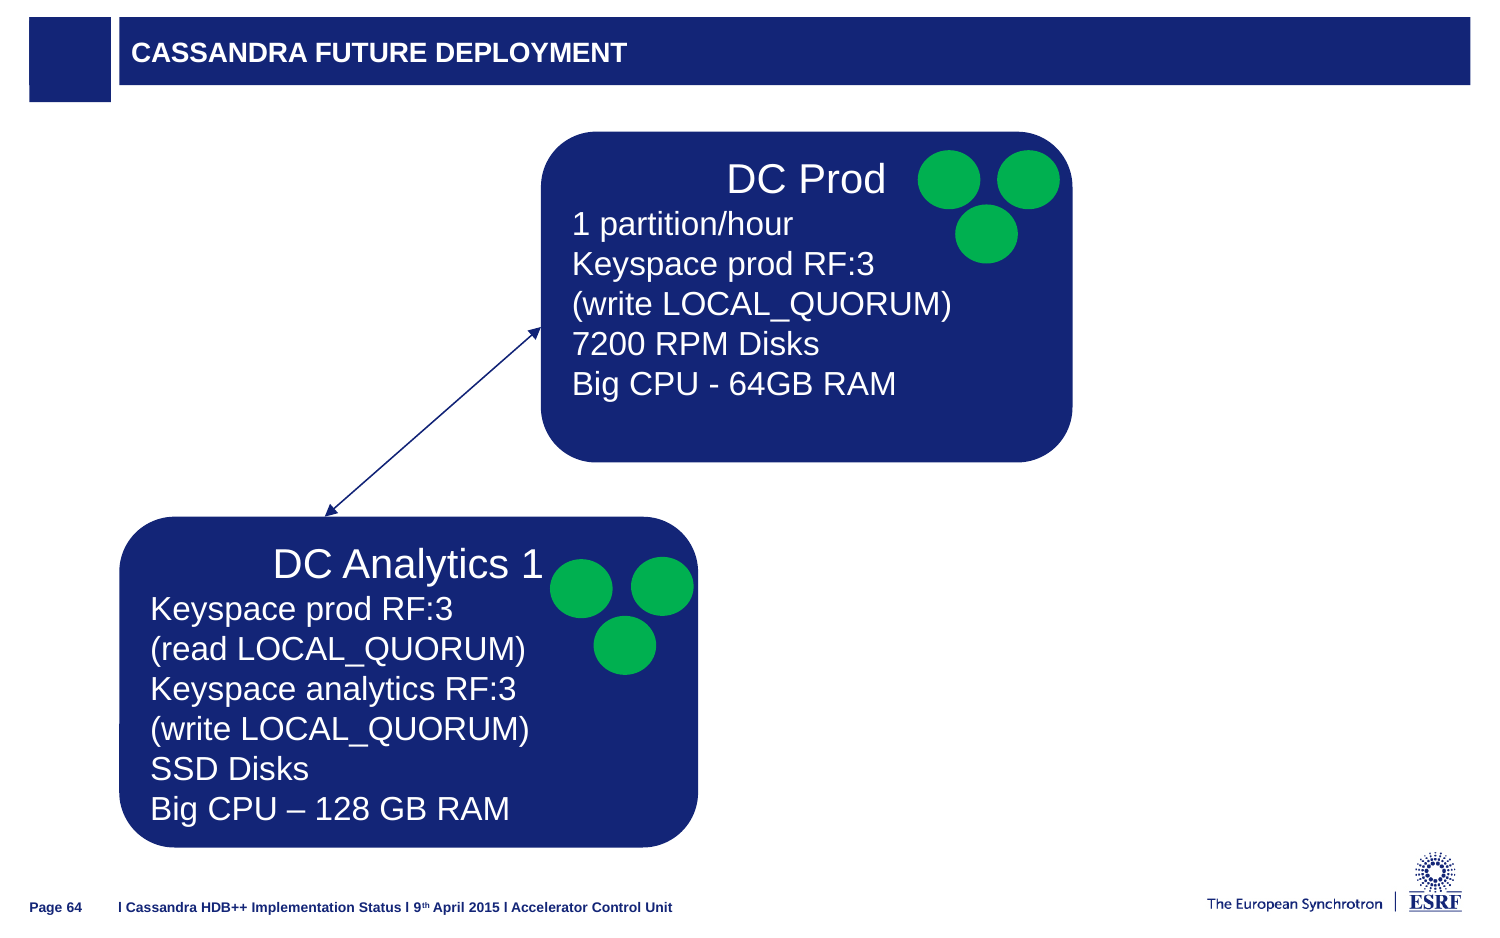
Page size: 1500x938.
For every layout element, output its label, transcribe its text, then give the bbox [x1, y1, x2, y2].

picture [1175, 831, 1500, 938]
footer l Cassandra HDB++ Implementation Status l 9th April 2015 l Accelerator Control Unit [118, 886, 1122, 916]
text_box DC Prod 1 partition/hour Keyspace prod RF:3 (write LOCAL_QUORUM) 7200 RPM Disks Big CPU - 64GB RAM [538, 129, 1075, 465]
text_box [547, 557, 615, 621]
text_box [324, 326, 542, 517]
slide_number Page 64 [29, 886, 98, 916]
text_box [628, 554, 696, 618]
text_box DC Analytics 1 Keyspace prod RF:3 (read LOCAL_QUORUM) Keyspace analytics RF:3 (write LOCAL_QUORUM) SSD Disks Big CPU – 128 GB RAM [117, 514, 701, 850]
title Cassandra FUTURE DEPLOYMENT [119, 17, 1471, 86]
text_box [995, 148, 1062, 212]
text_box [591, 613, 659, 677]
text_box [915, 148, 983, 212]
text_box [953, 202, 1020, 266]
